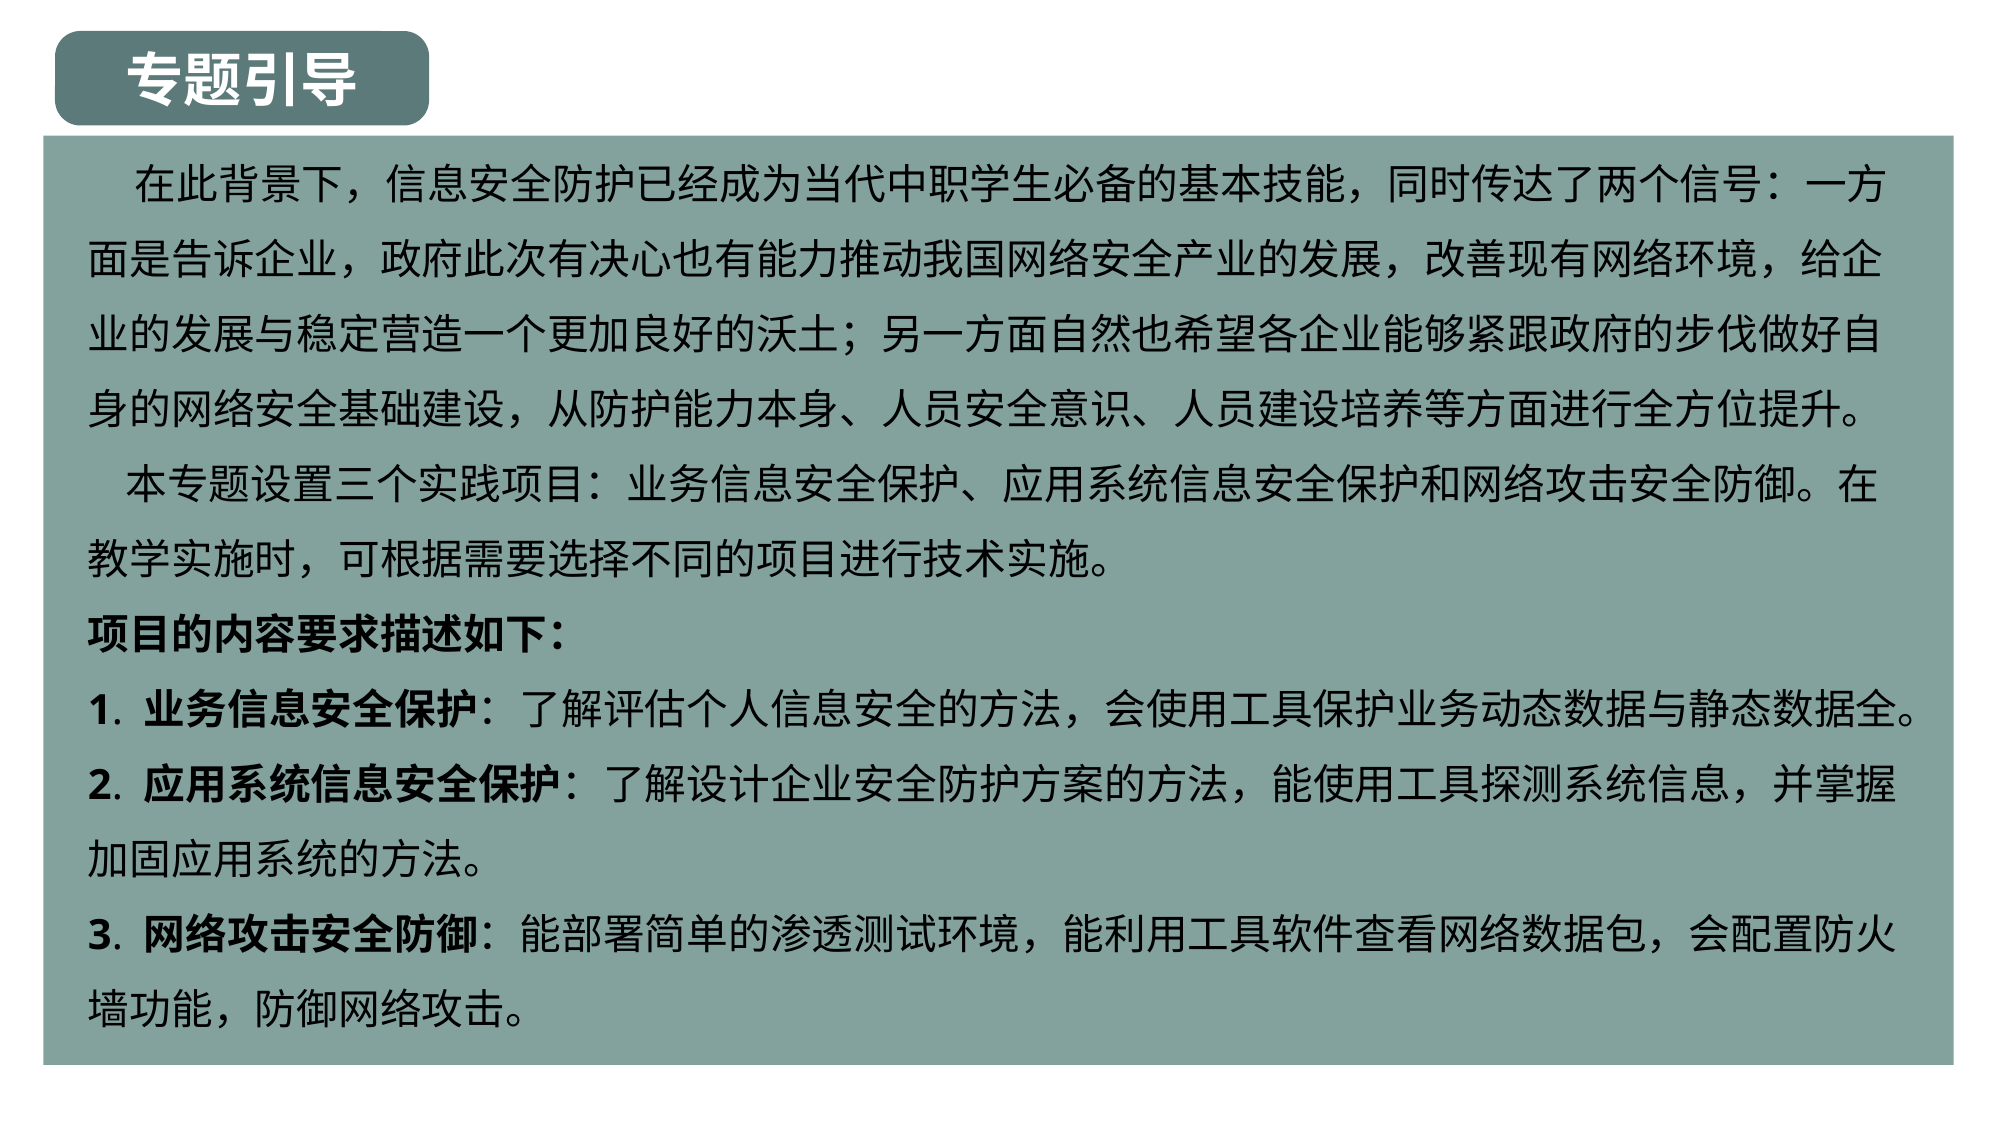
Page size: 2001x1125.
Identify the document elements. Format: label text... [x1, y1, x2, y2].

text_box [42, 134, 1955, 1066]
text_box 专题引导 [53, 29, 431, 126]
text_box 在此背景下，信息安全防护已经成为当代中职学生必备的基本技能，同时传达了两个信号：一方面是告诉企业，政府此次有决心也有能力推动我国网络安全产业的发展，改善现有网络环境，给企业的发展与稳定营造一个更加良好的沃土；另一方面自然也希望各企业能够紧跟政府的步伐做好自身的网络安全基础建设，从防护能力本身、人员安全意识、人员建设培养等方面进行全方位提升。 本专题设置三个实践项目：业务信息安全保护、应用系统信息安全保护和网络攻击安全防御。在教学实施时，可根据需要选择不同的项目进行技术实施。 项目的内容要求描述如下： 1. 业务信息安全保护：了解评估个人信息安全的方法，会使用工具保护业务动态数据与静态数据全。 2. 应用系统信息安全保护：了解设计企业安全防护方案的方法，能使用工具探测系统信息，并掌握加固应用系统的方法。 3. 网络攻击安全防御：能部署简单的渗透测试环境，能利用工具软件查看网络数据包，会配置防火墙功能，防御网络攻击。 [73, 125, 1927, 1041]
